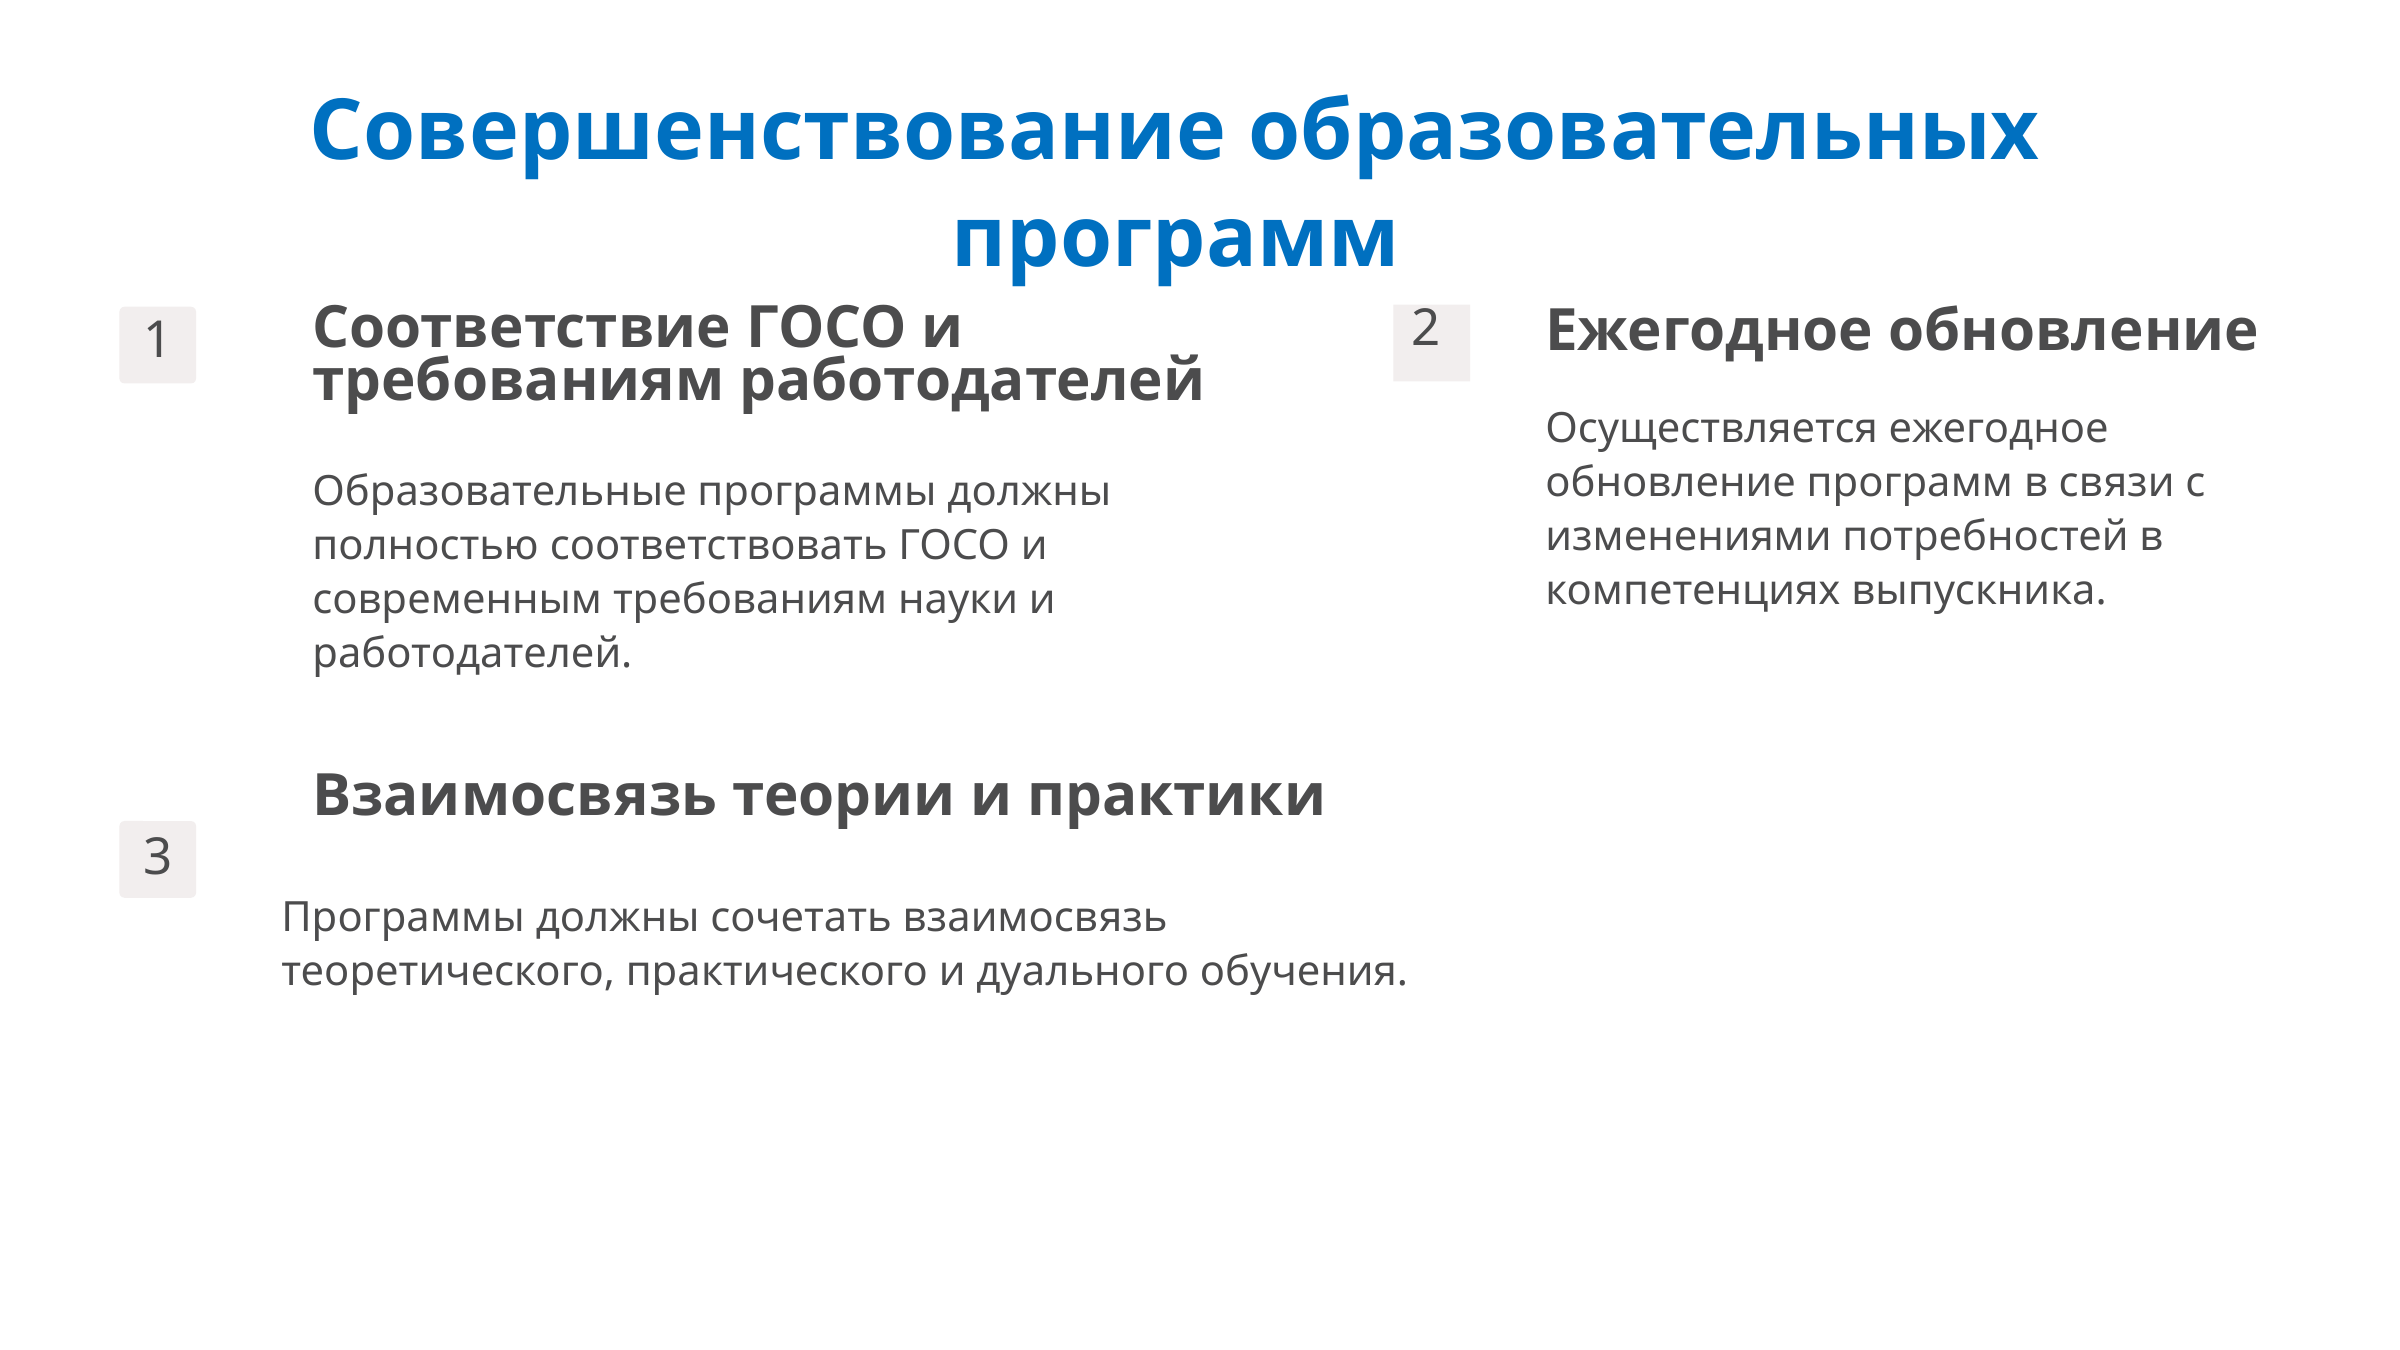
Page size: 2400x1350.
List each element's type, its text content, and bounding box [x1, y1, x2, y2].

text_box Совершенствование образовательных программ [119, 70, 2232, 153]
text_box Программы должны сочетать взаимосвязь теоретического, практического и дуального обучения. [281, 885, 1432, 1005]
text_box [119, 820, 197, 898]
text_box 3 [145, 833, 171, 885]
text_box 1 [148, 316, 167, 368]
text_box Взаимосвязь теории и практики [312, 773, 979, 827]
text_box Ежегодное обновление [1545, 308, 2232, 363]
text_box Образовательные программы должны полностью соответствовать ГОСО и современным требованиям науки и работодателей. [312, 459, 1120, 700]
text_box [119, 306, 197, 384]
text_box [1393, 304, 1471, 382]
text_box 2 [1413, 304, 1439, 356]
text_box Соответствие ГОСО и требованиям работодателей [312, 306, 1206, 466]
text_box Осуществляется ежегодное обновление программ в связи с изменениями потребностей в компетенциях выпускника. [1545, 396, 2319, 670]
